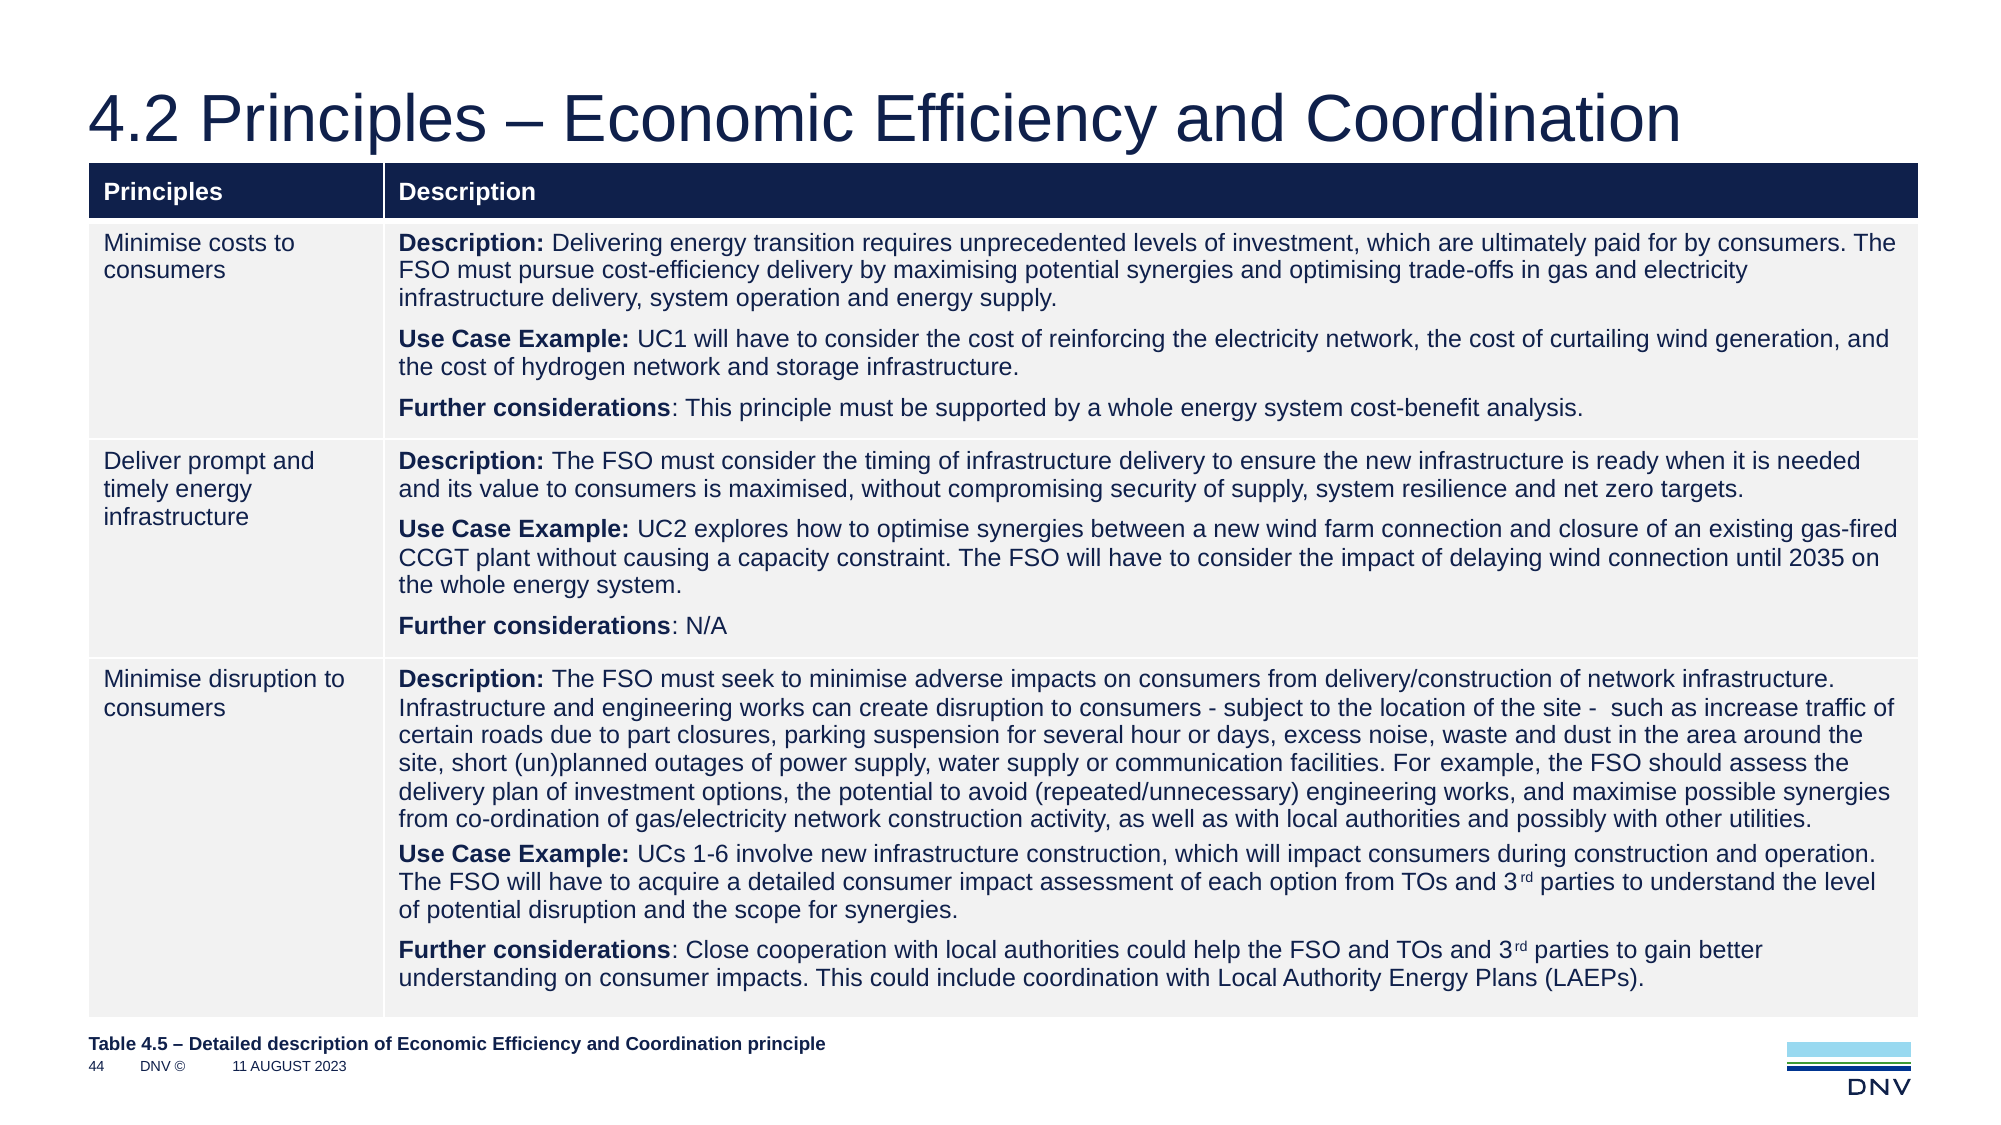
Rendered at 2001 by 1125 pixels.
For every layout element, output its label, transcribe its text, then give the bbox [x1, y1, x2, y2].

table_cell Minimise costs to consumers [89, 242, 383, 438]
table_cell Description: Delivering energy transition requires unprecedented levels of investment, which are ultimately paid for by consumers. The FSO must pursue cost-efficiency delivery by maximising potential synergies and optimising trade-offs in gas and electricity infrastructure delivery, system operation and energy supply. Use Case Example: UC1 will have to consider the cost of reinforcing the electricity network, the cost of curtailing wind generation, and the cost of hydrogen network and storage infrastructure. Further considerations: This principle must be supported by a whole energy system cost-benefit analysis. [385, 267, 1918, 438]
slide_number 44 [88, 1056, 133, 1082]
table_cell Deliver prompt and timely energy infrastructure [89, 440, 383, 657]
text_box 4.2 Principles – Economic Efficiency and Coordination [88, 88, 1912, 242]
table_cell Description: The FSO must seek to minimise adverse impacts on consumers from delivery/construction of network infrastructure. Infrastructure and engineering works can create disruption to consumers - subject to the location of the site - such as increase traffic of certain roads due to part closures, parking suspension for several hour or days, excess noise, waste and dust in the area around the site, short (un)planned outages of power supply, water supply or communication facilities. For example, the FSO should assess the delivery plan of investment options, the potential to avoid (repeated/unnecessary) engineering works, and maximise possible synergies from co-ordination of gas/electricity network construction activity, as well as with local authorities and possibly with other utilities. Use Case Example: UCs 1-6 involve new infrastructure construction, which will impact consumers during construction and operation. The FSO will have to acquire a detailed consumer impact assessment of each option from TOs and 3rd parties to understand the level of potential disruption and the scope for synergies. Further considerations: Close cooperation with local authorities could help the FSO and TOs and 3rd parties to gain better understanding on consumer impacts. This could include coordination with Local Authority Energy Plans (LAEPs). [385, 659, 1918, 1017]
text_box Table 4.5 – Detailed description of Economic Efficiency and Coordination principle [88, 1031, 957, 1055]
table_cell Minimise disruption to consumers [89, 659, 383, 1017]
table_cell Description: The FSO must consider the timing of infrastructure delivery to ensure the new infrastructure is ready when it is needed and its value to consumers is maximised, without compromising security of supply, system resilience and net zero targets. Use Case Example: UC2 explores how to optimise synergies between a new wind farm connection and closure of an existing gas-fired CCGT plant without causing a capacity constraint. The FSO will have to consider the impact of delaying wind connection until 2035 on the whole energy system. Further considerations: N/A [385, 440, 1918, 657]
text_box [113, 113, 1937, 267]
